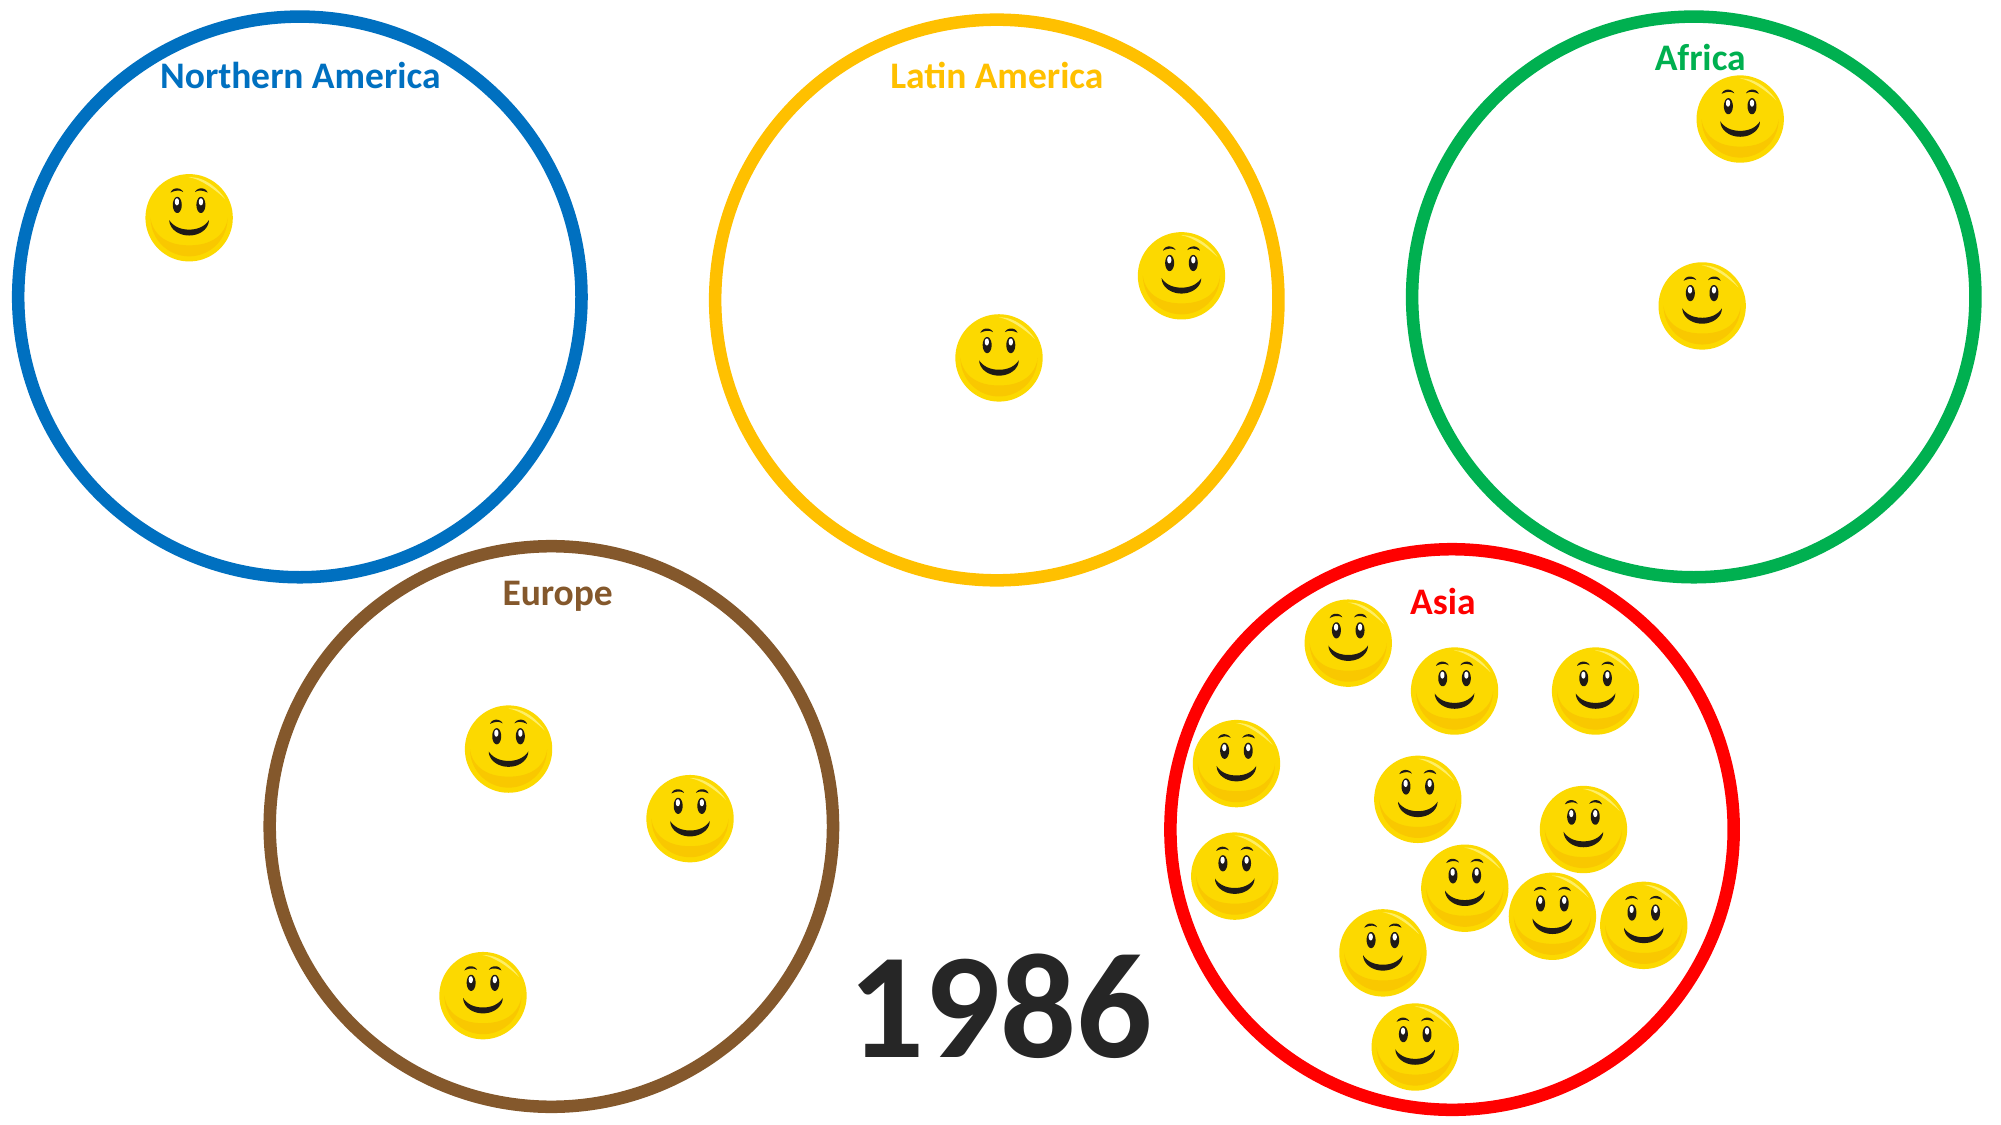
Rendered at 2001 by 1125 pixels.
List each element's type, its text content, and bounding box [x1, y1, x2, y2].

picture [1137, 232, 1226, 320]
text_box Africa [1640, 25, 1788, 86]
text_box [17, 61, 583, 579]
picture [1374, 755, 1462, 843]
picture [1371, 1003, 1459, 1091]
text_box Northern America [145, 43, 497, 104]
picture [464, 705, 553, 793]
picture [1339, 785, 1628, 997]
text_box [714, 46, 1280, 582]
picture [646, 774, 734, 863]
text_box [1411, 15, 1977, 579]
text_box [881, 18, 1112, 43]
picture [1696, 75, 1784, 163]
picture [1410, 647, 1499, 735]
picture [1551, 647, 1640, 735]
text_box Latin America [875, 43, 1122, 104]
picture [955, 314, 1043, 402]
picture [1658, 262, 1746, 350]
picture [1190, 832, 1279, 920]
text_box 1986 [820, 900, 1181, 1095]
picture [145, 174, 233, 262]
picture [1600, 881, 1688, 970]
text_box Europe [488, 560, 647, 621]
text_box Asia [1395, 569, 1493, 630]
picture [439, 951, 527, 1040]
picture [1304, 599, 1392, 687]
text_box [1169, 548, 1735, 1111]
text_box [268, 545, 835, 1108]
picture [1192, 719, 1281, 808]
text_box [178, 15, 422, 43]
